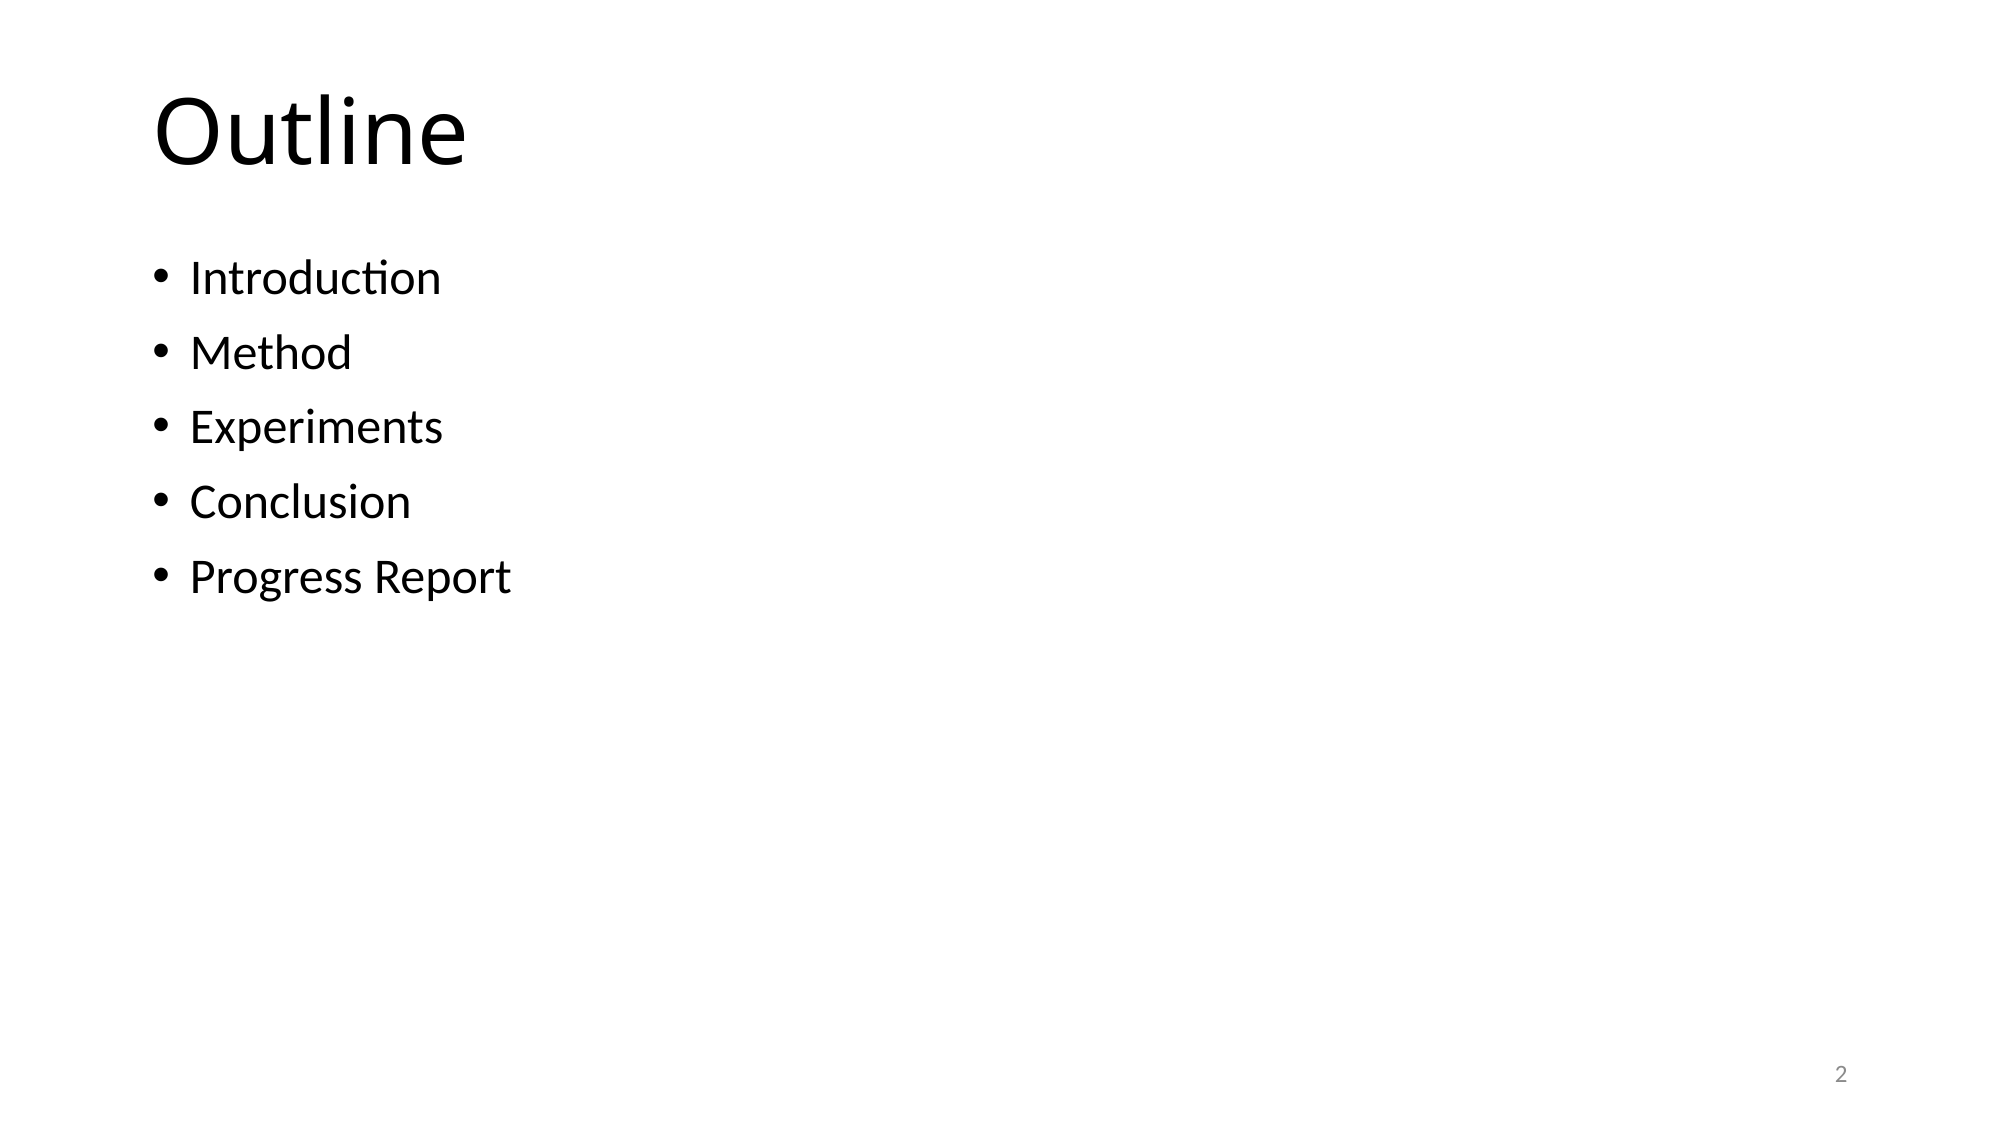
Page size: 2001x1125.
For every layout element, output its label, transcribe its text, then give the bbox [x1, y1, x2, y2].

title Outline [137, 26, 1863, 243]
slide_number 2 [1412, 1042, 1863, 1103]
list Introduction Method Experiments Conclusion Progress Report [137, 243, 1863, 958]
